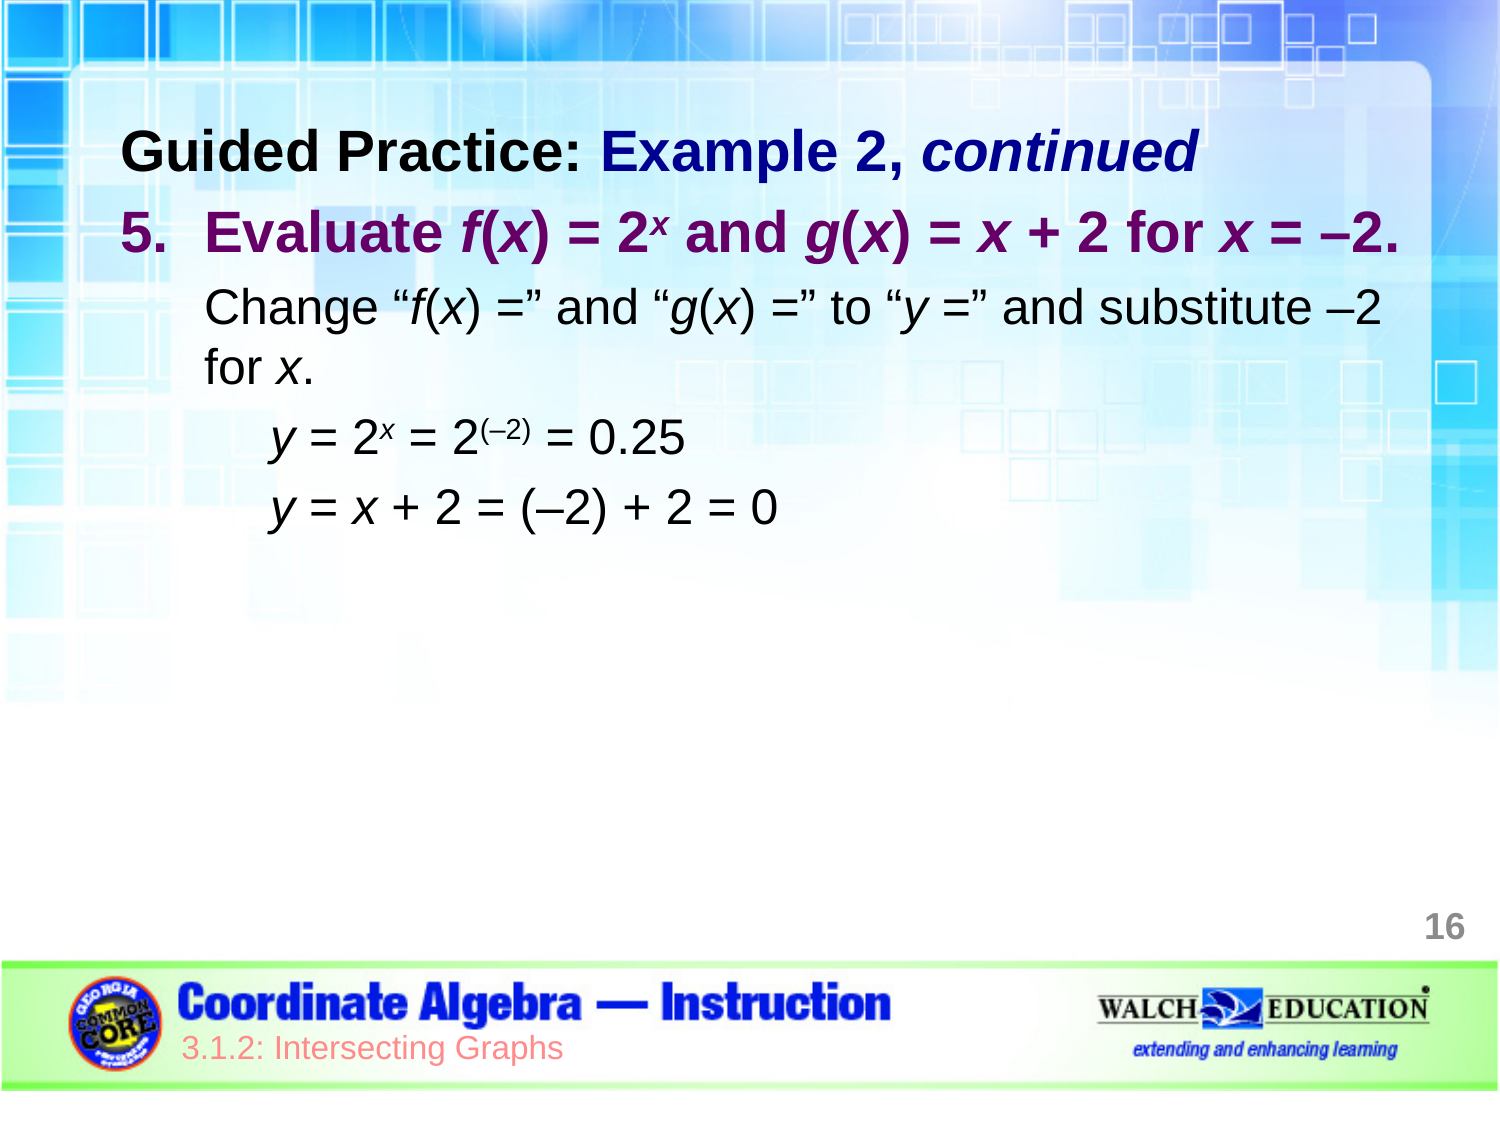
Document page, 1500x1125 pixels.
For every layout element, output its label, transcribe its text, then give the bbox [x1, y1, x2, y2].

footer 3.1.2: Intersecting Graphs [166, 1024, 1080, 1069]
picture [1, 0, 1500, 1091]
slide_number 16 [1361, 901, 1481, 949]
subtitle Guided Practice: Example 2, continued Evaluate f(x) = 2x and g(x) = x + 2 for x = –2. Change “f(x) =” and “g(x) =” to “y =” and substitute –2 for x. y = 2x = 2(–2) = 0.25 y = x + 2 = (–2) + 2 = 0 [105, 105, 1423, 925]
